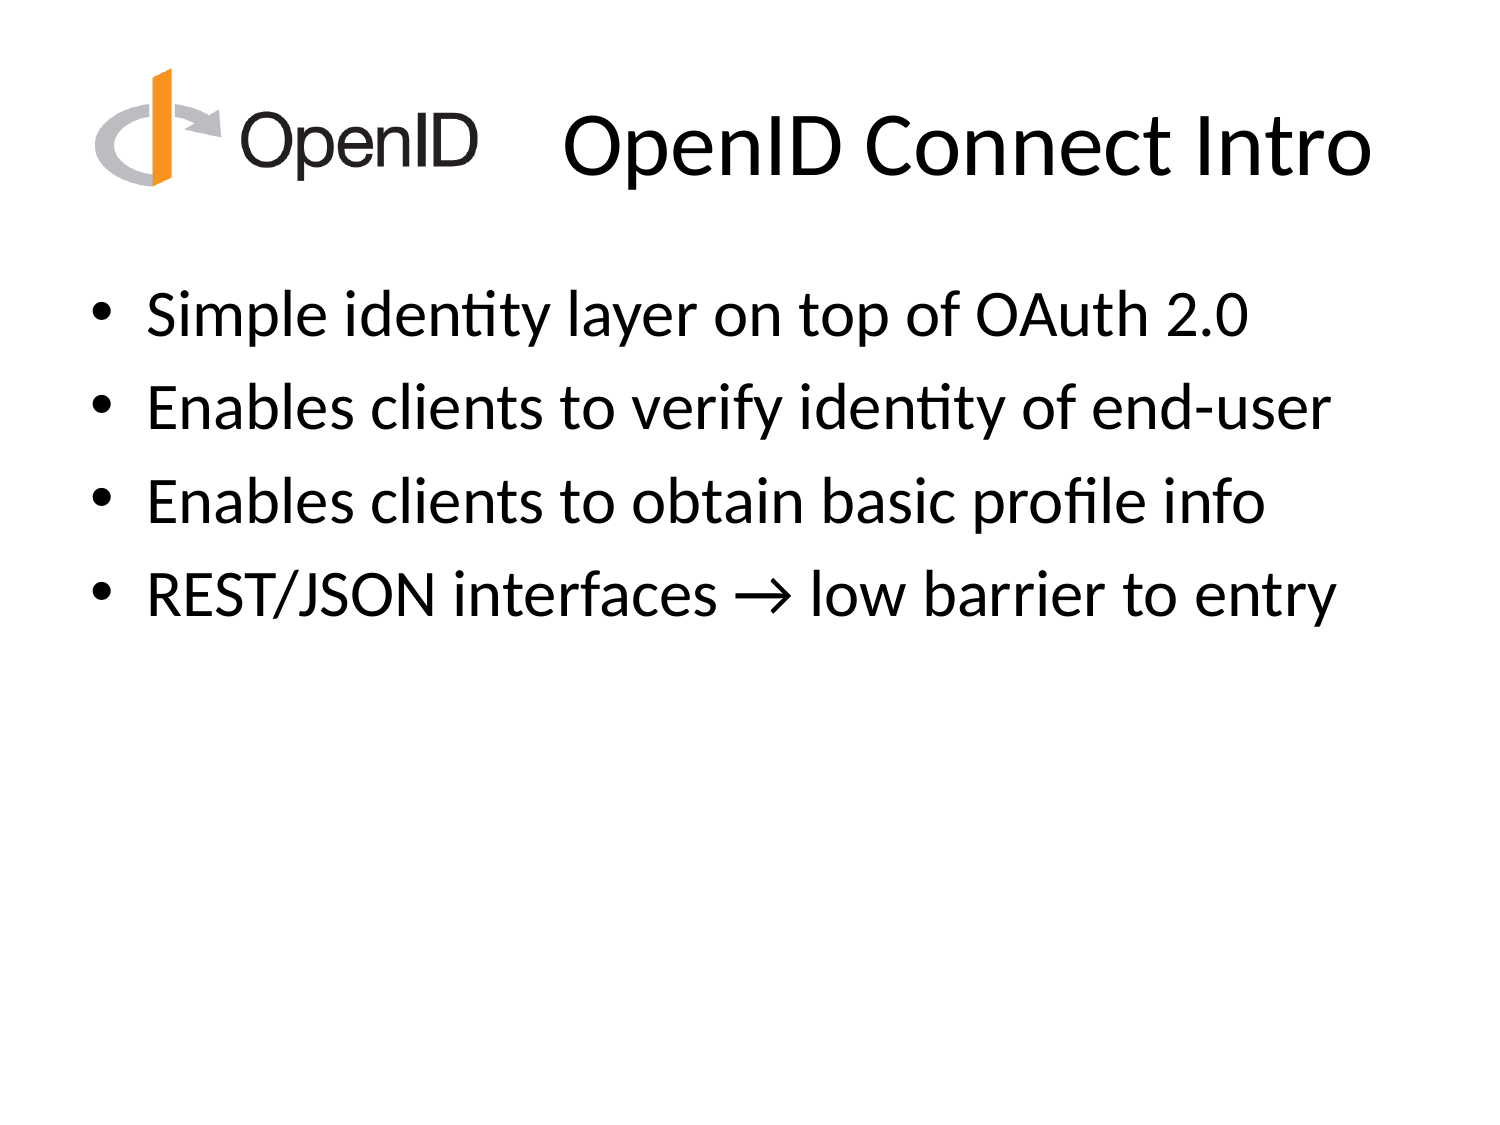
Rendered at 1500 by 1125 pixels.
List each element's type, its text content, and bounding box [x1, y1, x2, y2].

title OpenID Connect Intro [512, 45, 1425, 233]
picture [64, 44, 513, 225]
list Simple identity layer on top of OAuth 2.0 Enables clients to verify identity of end-user Enables clients to obtain basic profile info REST/JSON interfaces → low barrier to entry [75, 262, 1425, 1005]
